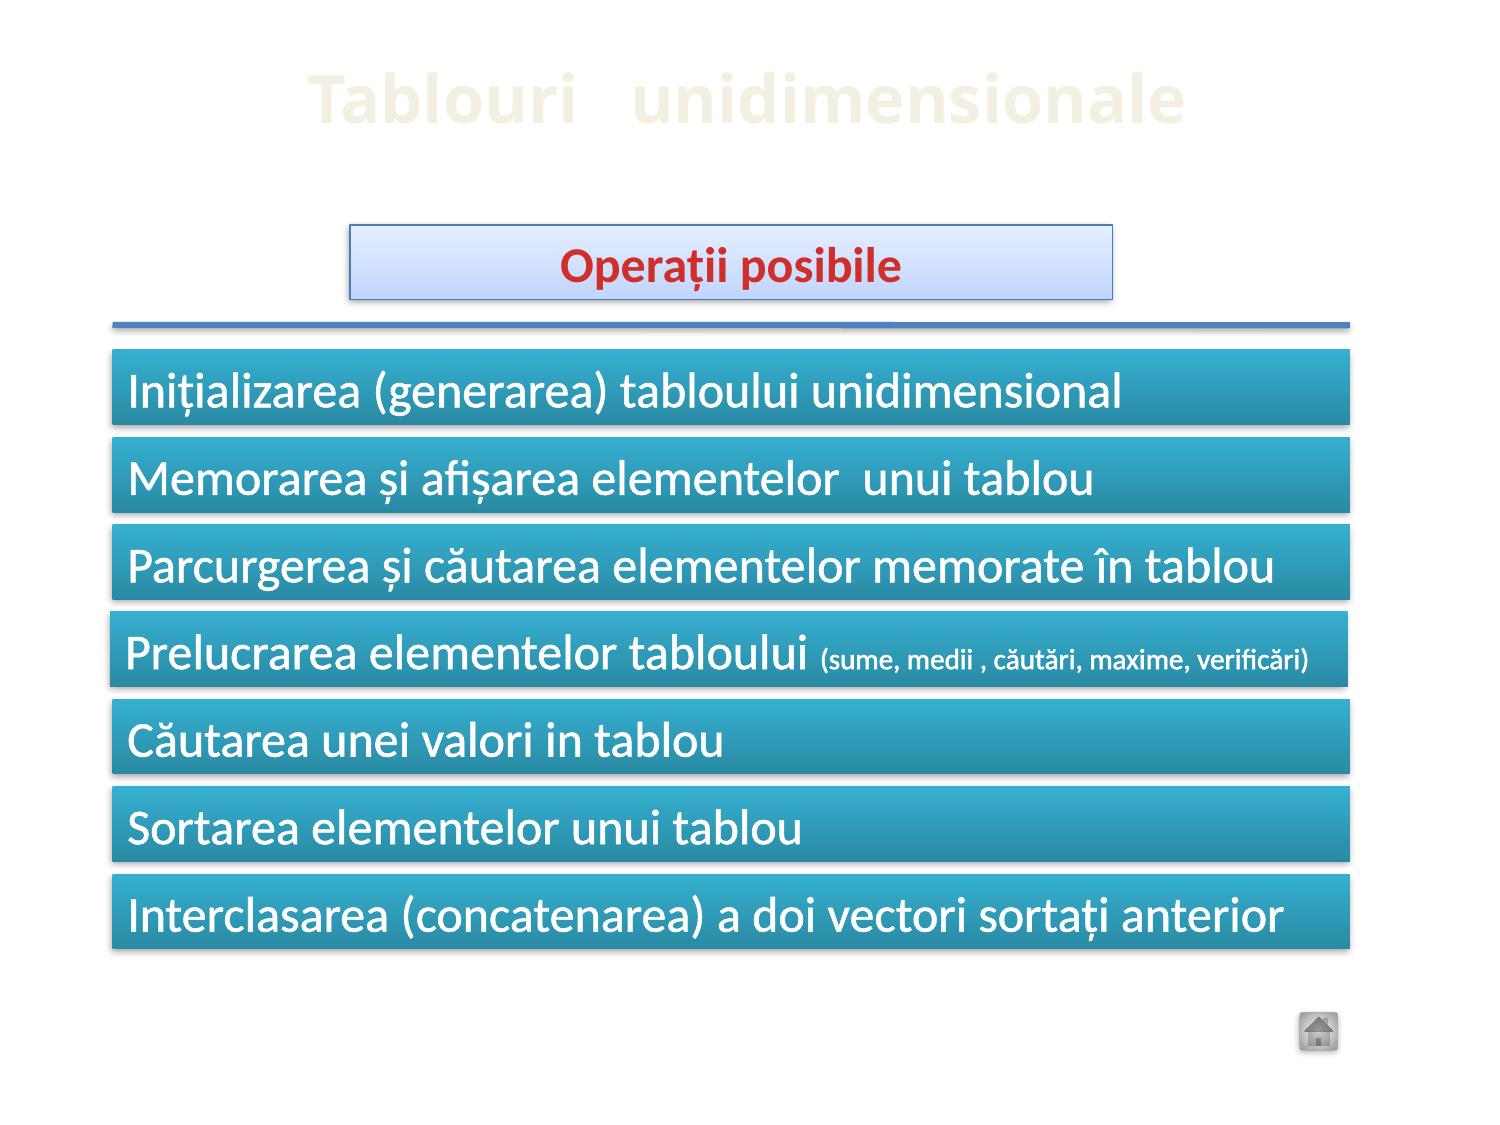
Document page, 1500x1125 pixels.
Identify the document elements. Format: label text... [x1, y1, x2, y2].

text_box Prelucrarea elementelor tabloului (sume, medii , căutări, maxime, verificări) [110, 611, 1348, 687]
text_box Sortarea elementelor unui tablou [112, 786, 1350, 862]
text_box Parcurgerea și căutarea elementelor memorate în tablou [112, 524, 1350, 600]
text_box Memorarea și afișarea elementelor unui tablou [112, 437, 1350, 513]
text_box Căutarea unei valori in tablou [112, 699, 1350, 774]
text_box [1299, 1012, 1338, 1051]
text_box Interclasarea (concatenarea) a doi vectori sortați anterior [112, 874, 1350, 949]
text_box Operații posibile [349, 224, 1113, 300]
text_box Tablouri unidimensionale [62, 49, 1450, 145]
text_box Inițializarea (generarea) tabloului unidimensional [112, 349, 1350, 425]
